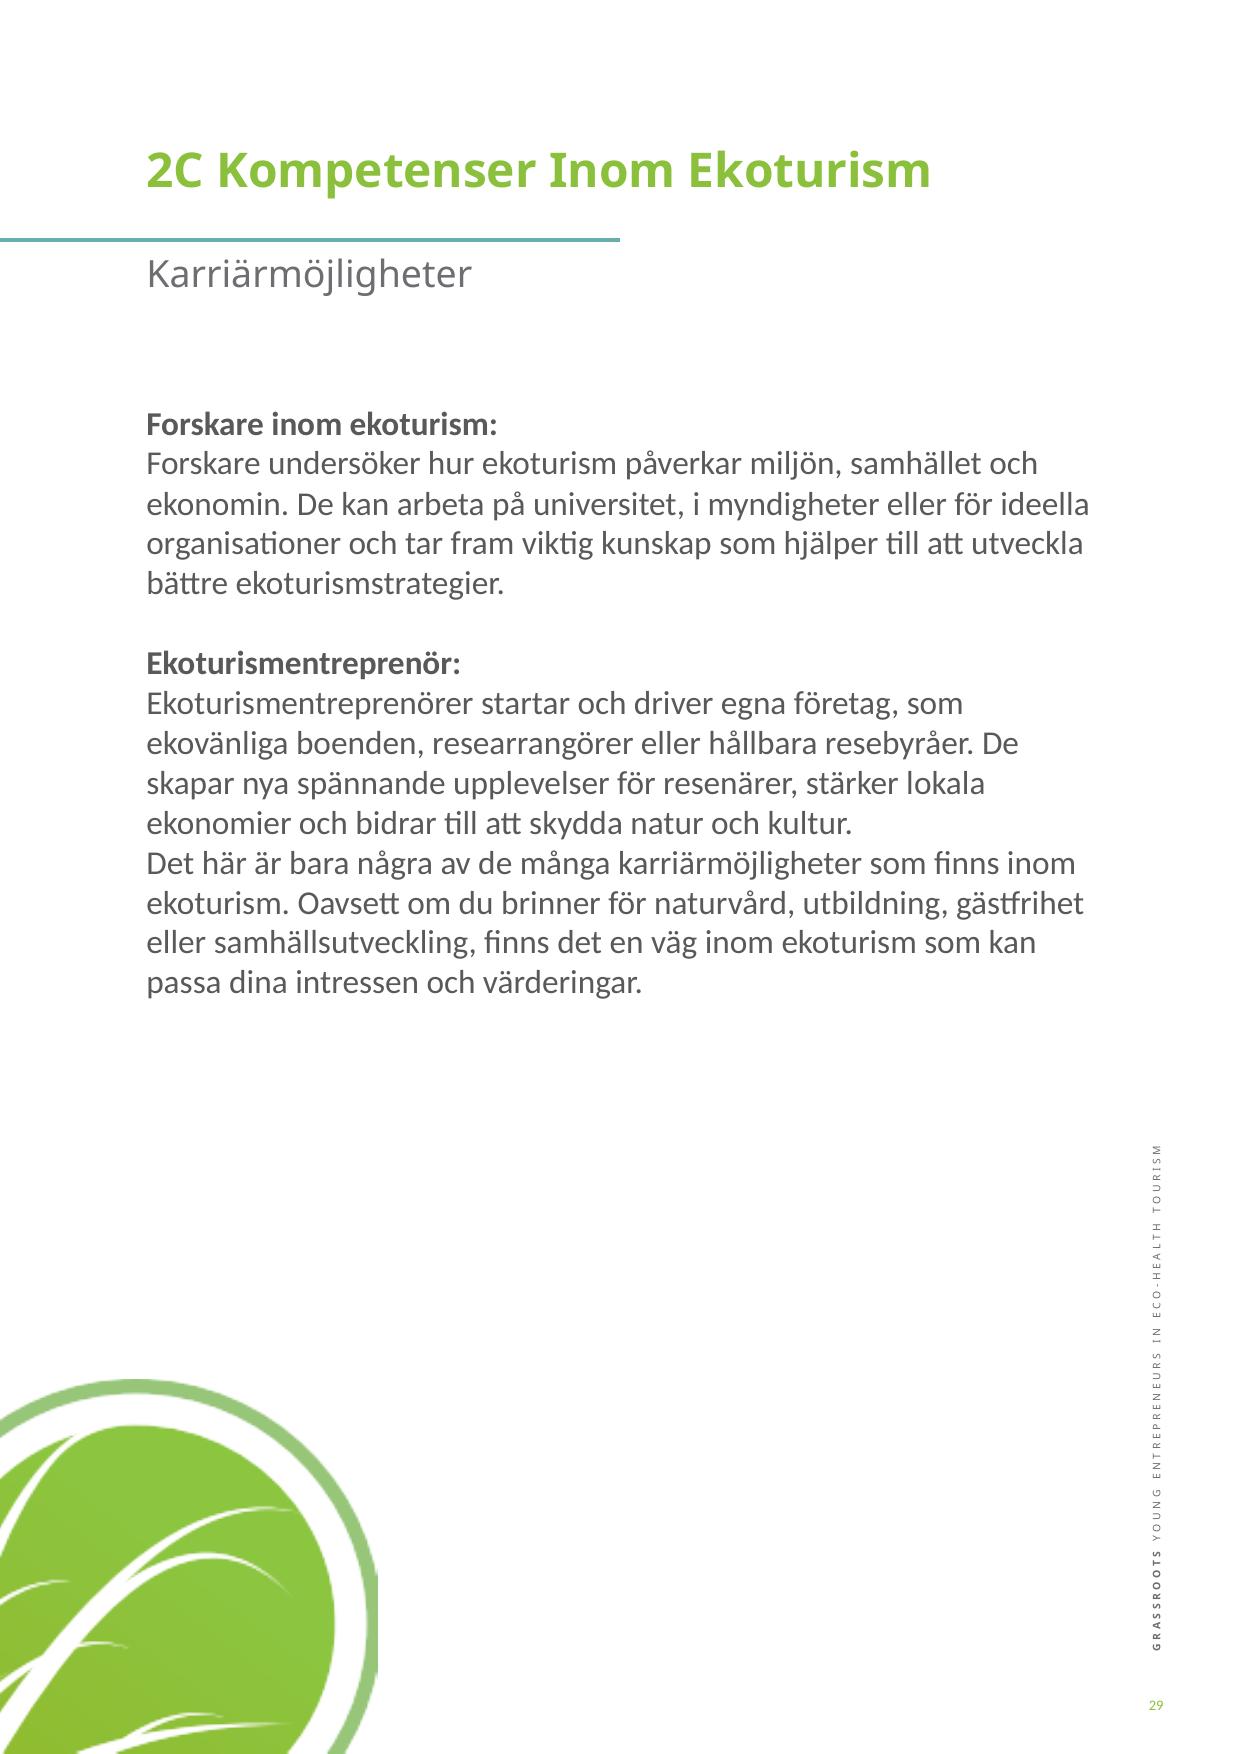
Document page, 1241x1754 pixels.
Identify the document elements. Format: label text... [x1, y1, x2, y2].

slide_number 29 [1125, 1666, 1187, 1743]
list Karriärmöjligheter [131, 242, 1109, 371]
list Forskare inom ekoturism: Forskare undersöker hur ekoturism påverkar miljön, samhället och ekonomin. De kan arbeta på universitet, i myndigheter eller för ideella organisationer och tar fram viktig kunskap som hjälper till att utveckla bättre ekoturismstrategier. Ekoturismentreprenör: Ekoturismentreprenörer startar och driver egna företag, som ekovänliga boenden, researrangörer eller hållbara resebyråer. De skapar nya spännande upplevelser för resenärer, stärker lokala ekonomier och bidrar till att skydda natur och kultur. Det här är bara några av de många karriärmöjligheter som finns inom ekoturism. Oavsett om du brinner för naturvård, utbildning, gästfrihet eller samhällsutveckling, finns det en väg inom ekoturism som kan passa dina intressen och värderingar. [131, 394, 1109, 1609]
list 2C Kompetenser Inom Ekoturism [131, 132, 1109, 242]
